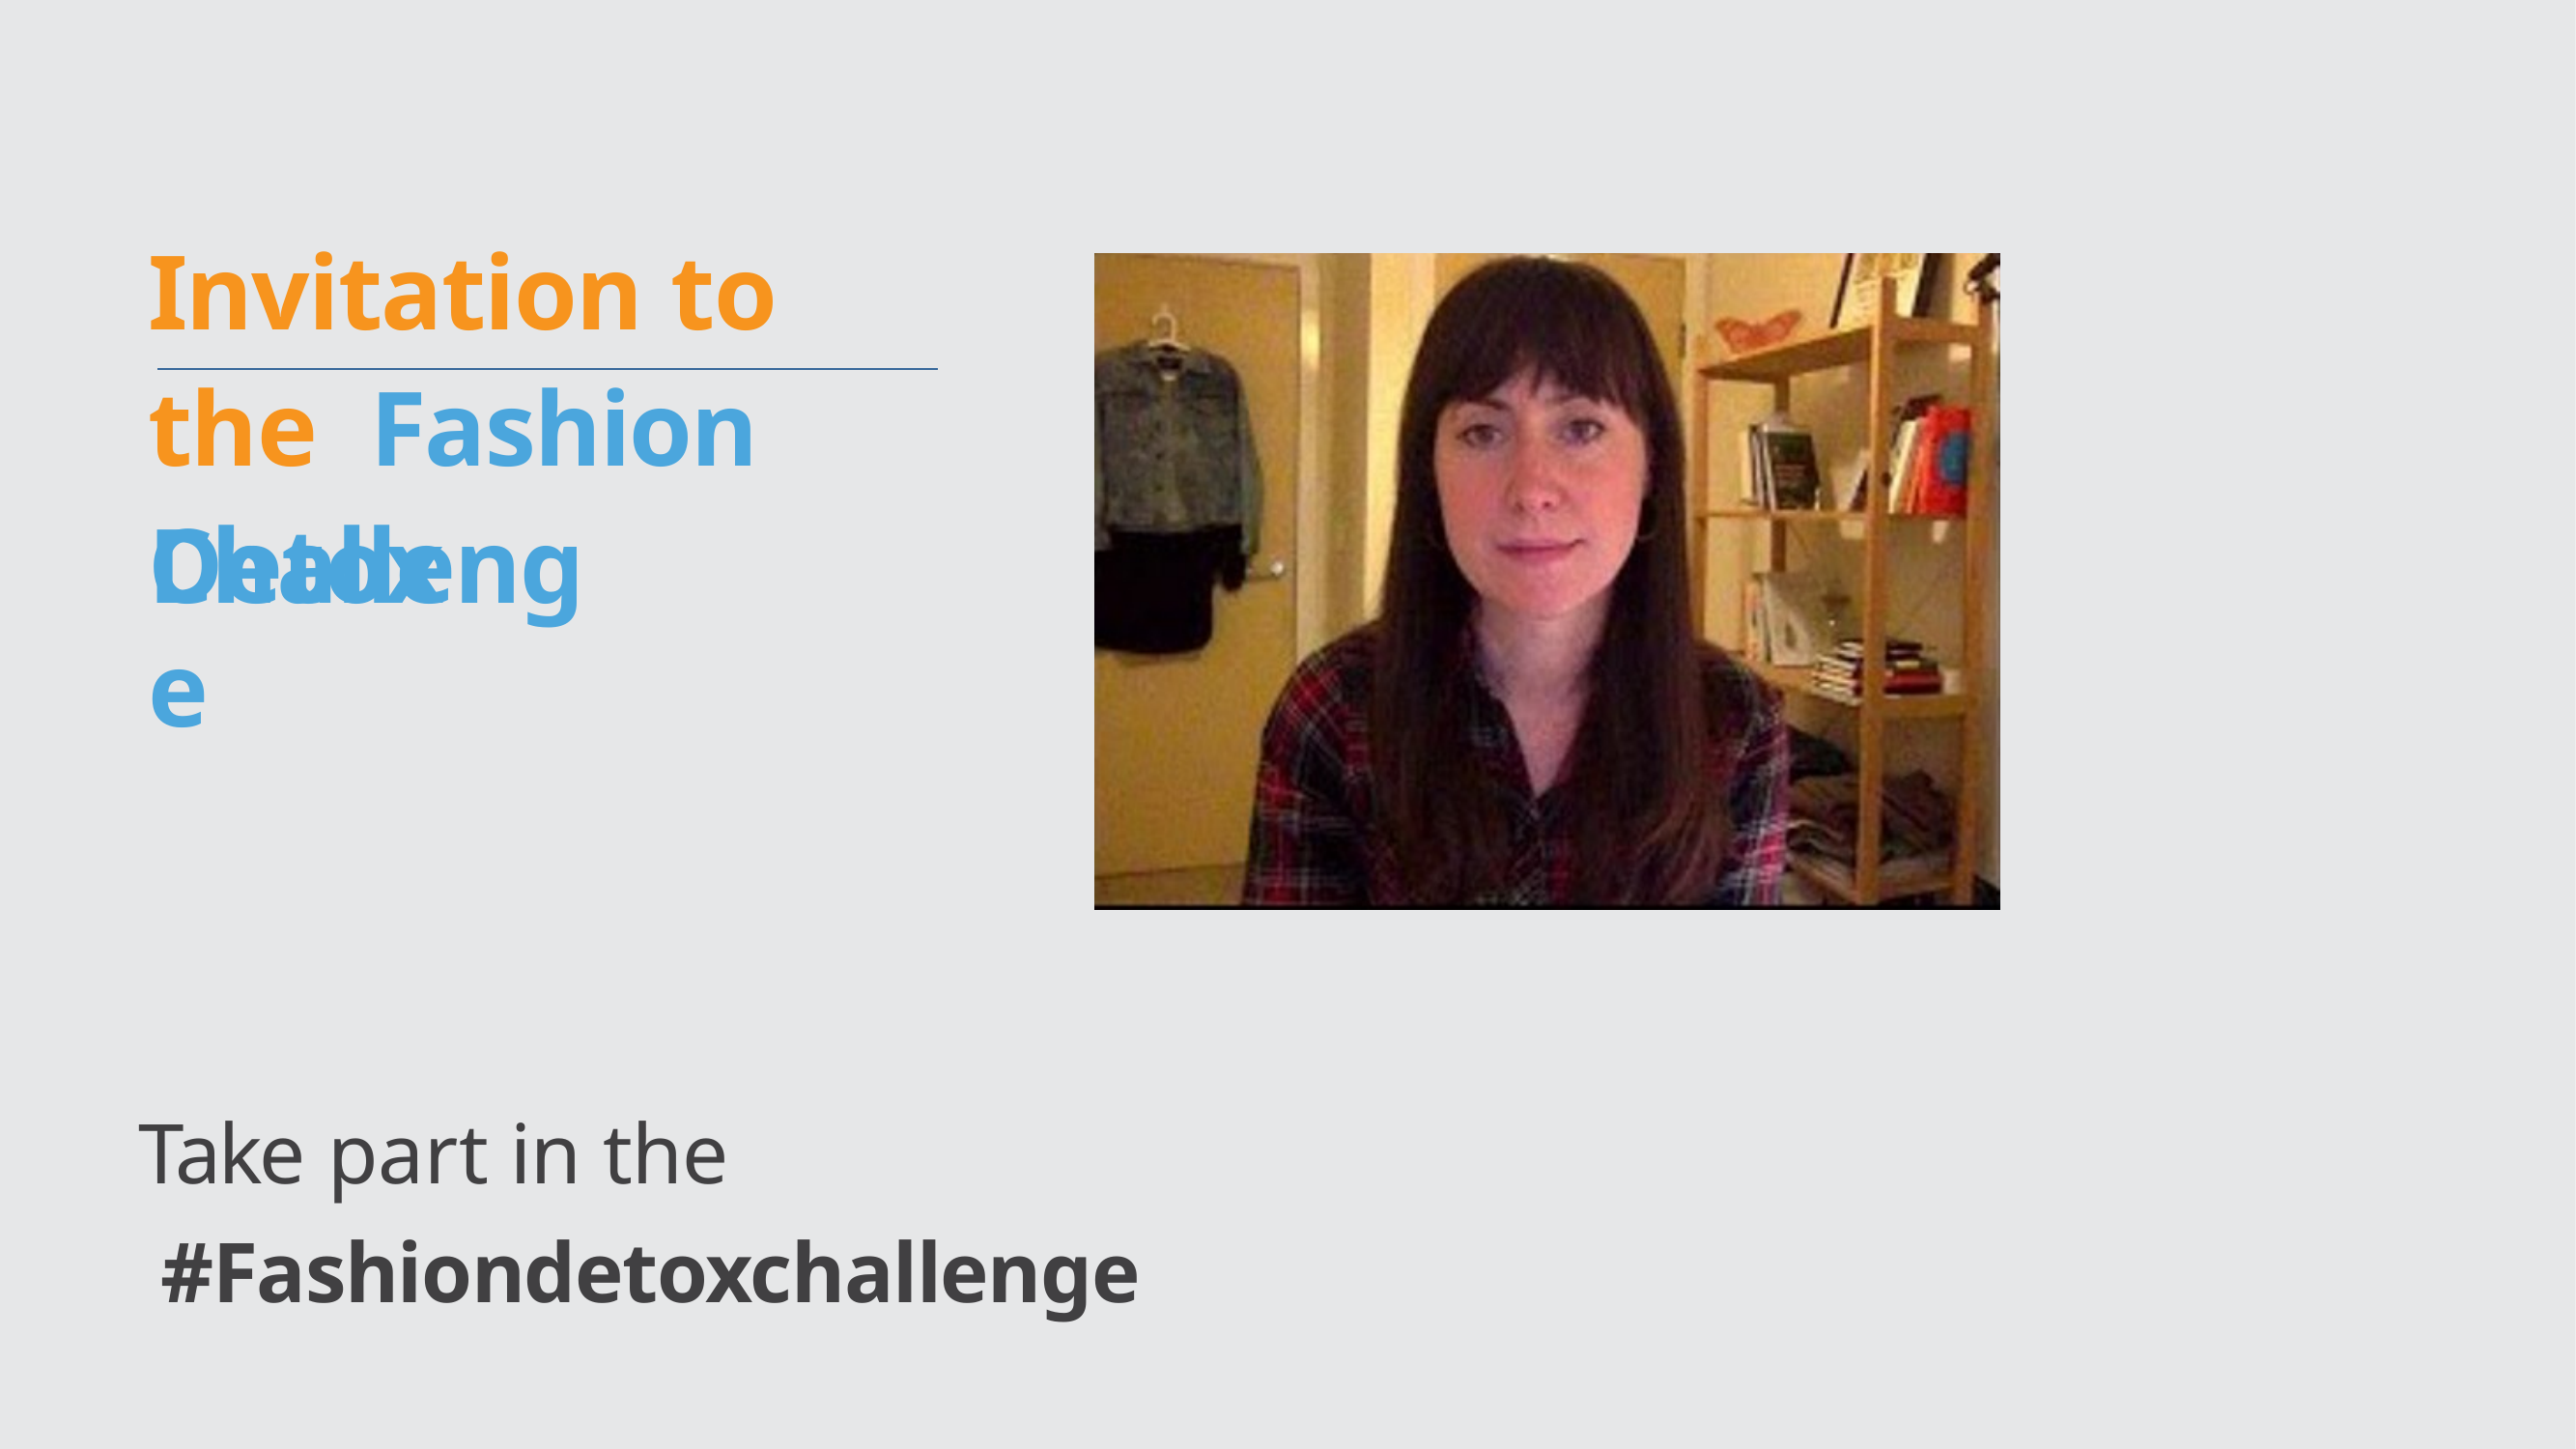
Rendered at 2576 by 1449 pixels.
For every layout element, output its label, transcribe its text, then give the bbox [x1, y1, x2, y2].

picture [1094, 253, 2001, 910]
text_box Take part in the #Fashiondetoxchallenge [136, 1079, 1142, 1320]
text_box Challenge [146, 498, 638, 748]
title Invitation to the Fashion Detox [146, 212, 969, 624]
